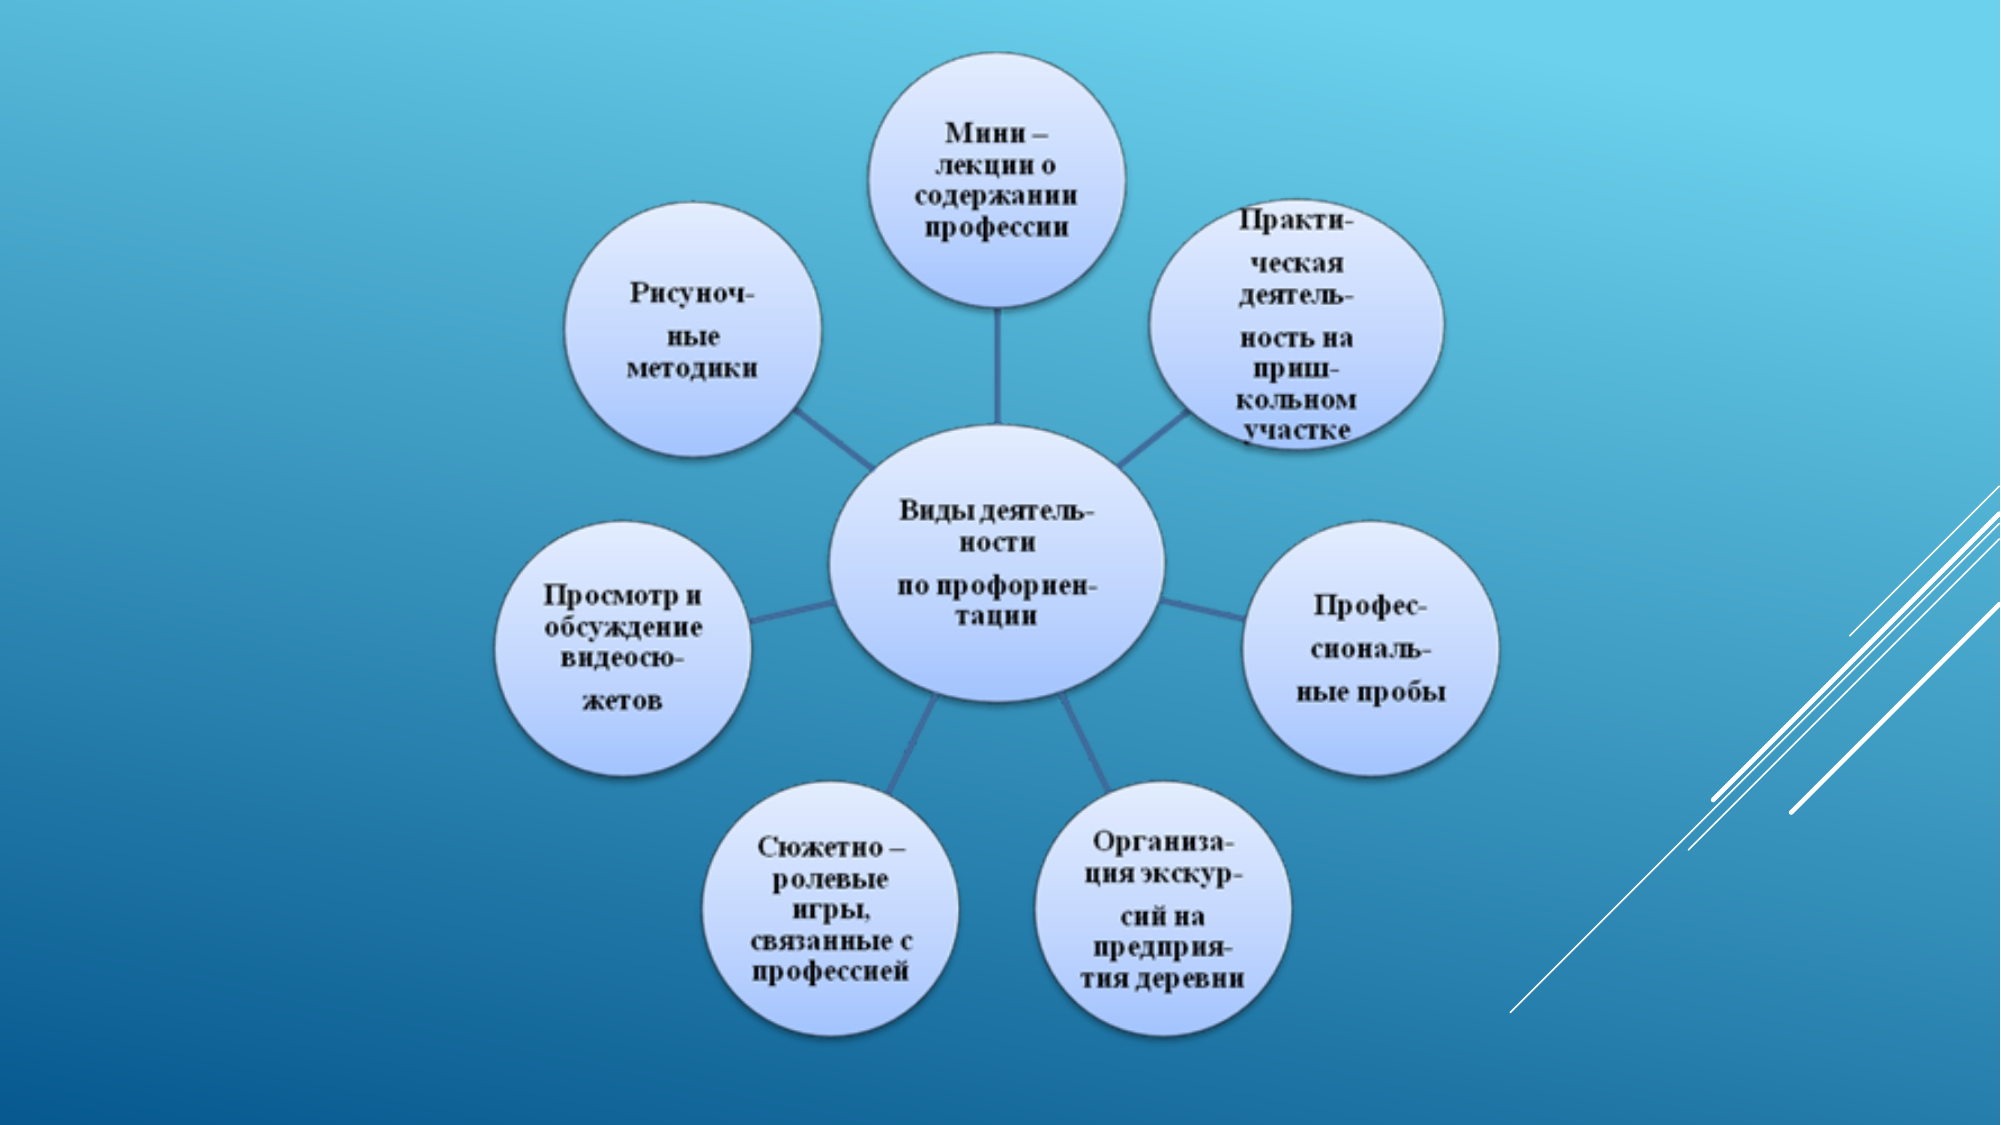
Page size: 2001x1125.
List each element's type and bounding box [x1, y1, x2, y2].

list [487, 51, 1508, 1047]
